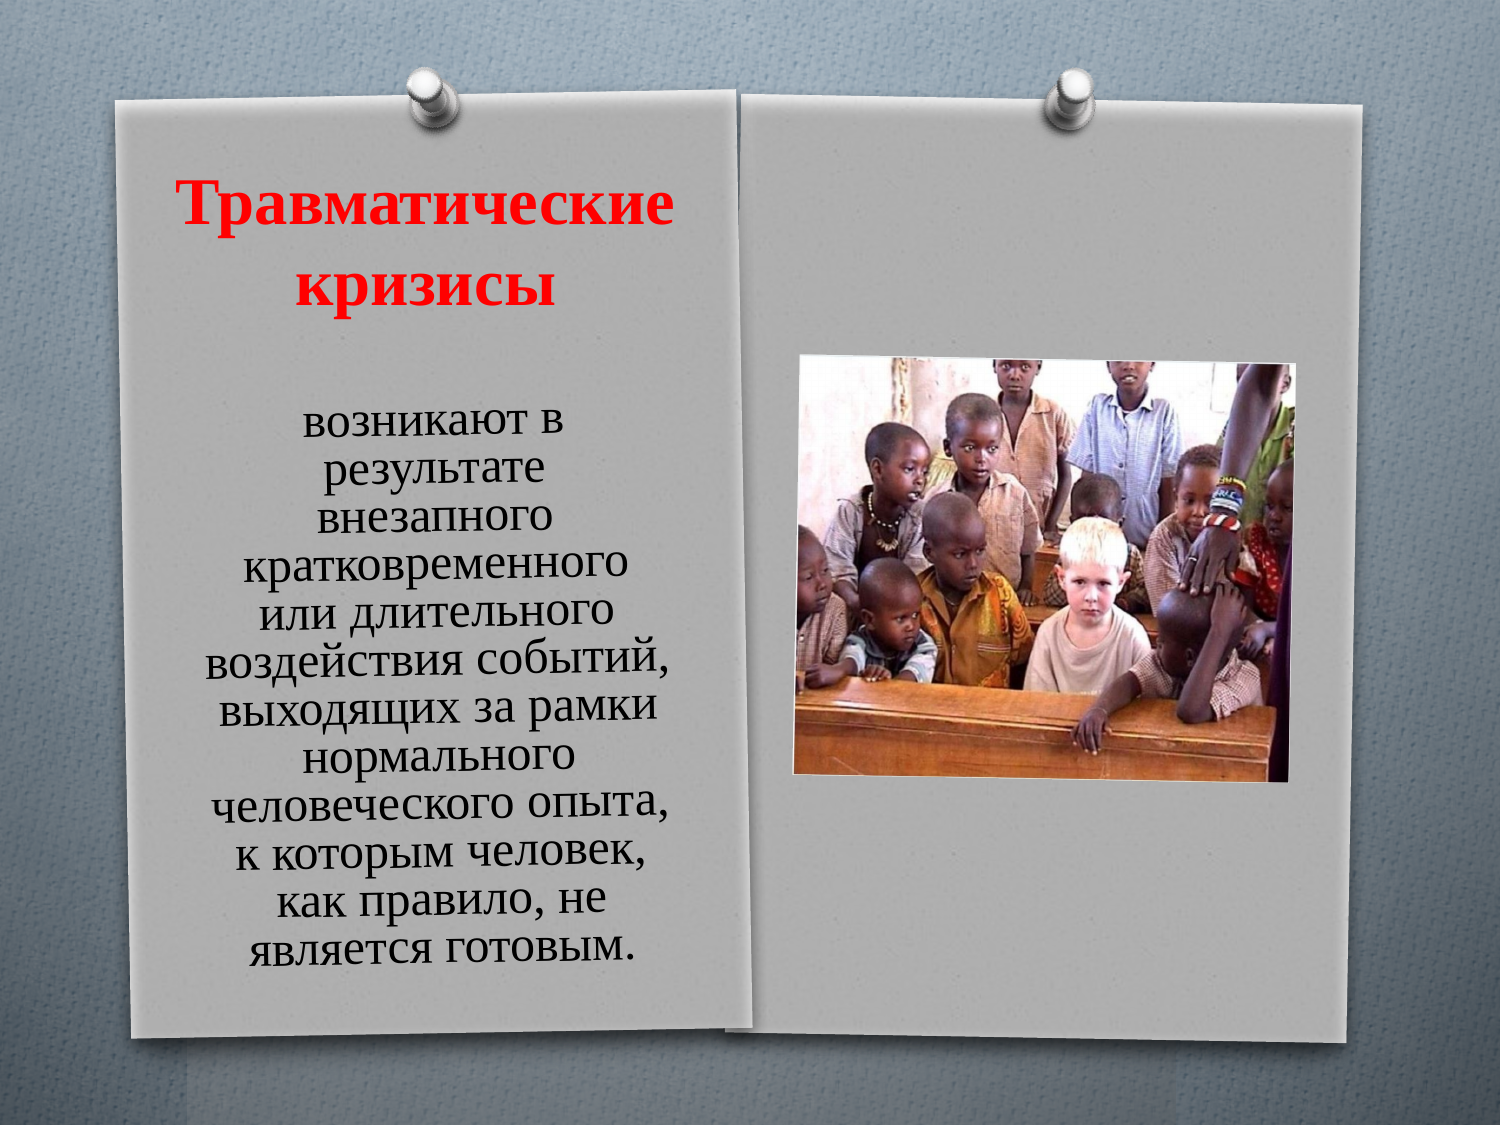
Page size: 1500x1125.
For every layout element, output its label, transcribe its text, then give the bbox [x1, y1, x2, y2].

picture [375, 33, 497, 137]
list возникают в результате внезапного кратковременного или длительного воздействия событий, выходящих за рамки нормального человеческого опыта, к которым человек, как правило, не является готовым. [183, 385, 690, 739]
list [796, 358, 1293, 779]
picture [1097, 779, 1289, 783]
picture [1016, 41, 1138, 162]
title Травматические кризисы [159, 137, 693, 326]
